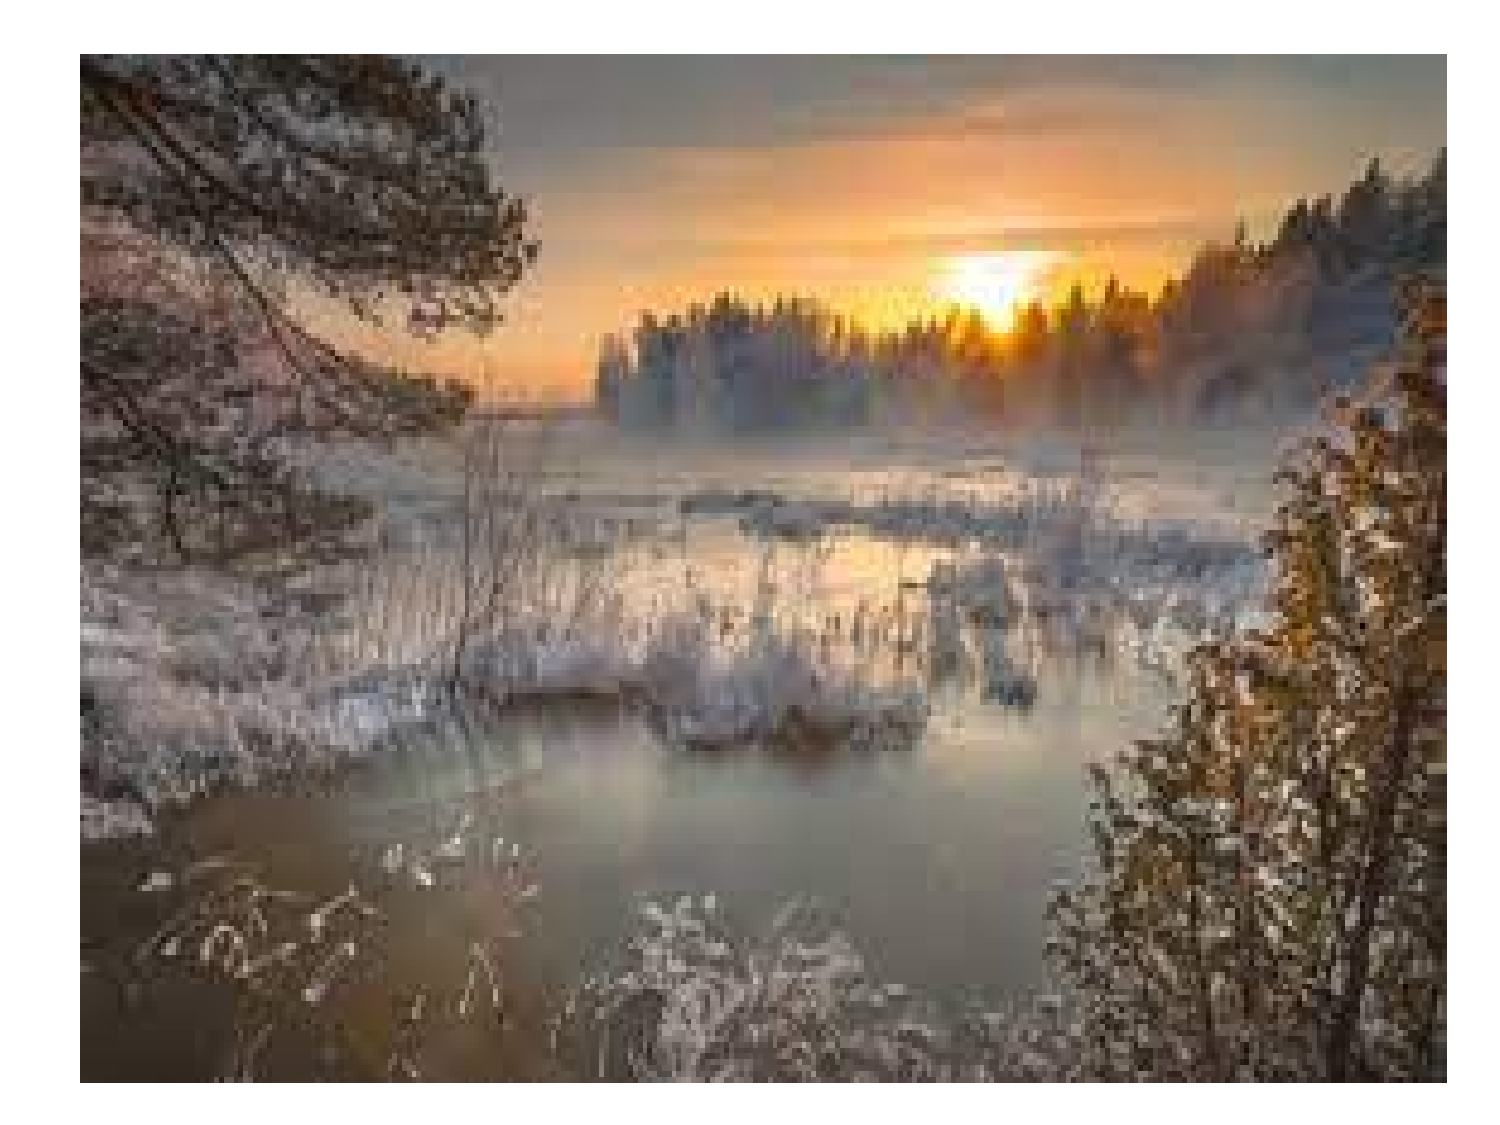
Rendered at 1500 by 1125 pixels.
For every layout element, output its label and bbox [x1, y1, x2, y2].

list [80, 54, 1448, 1083]
